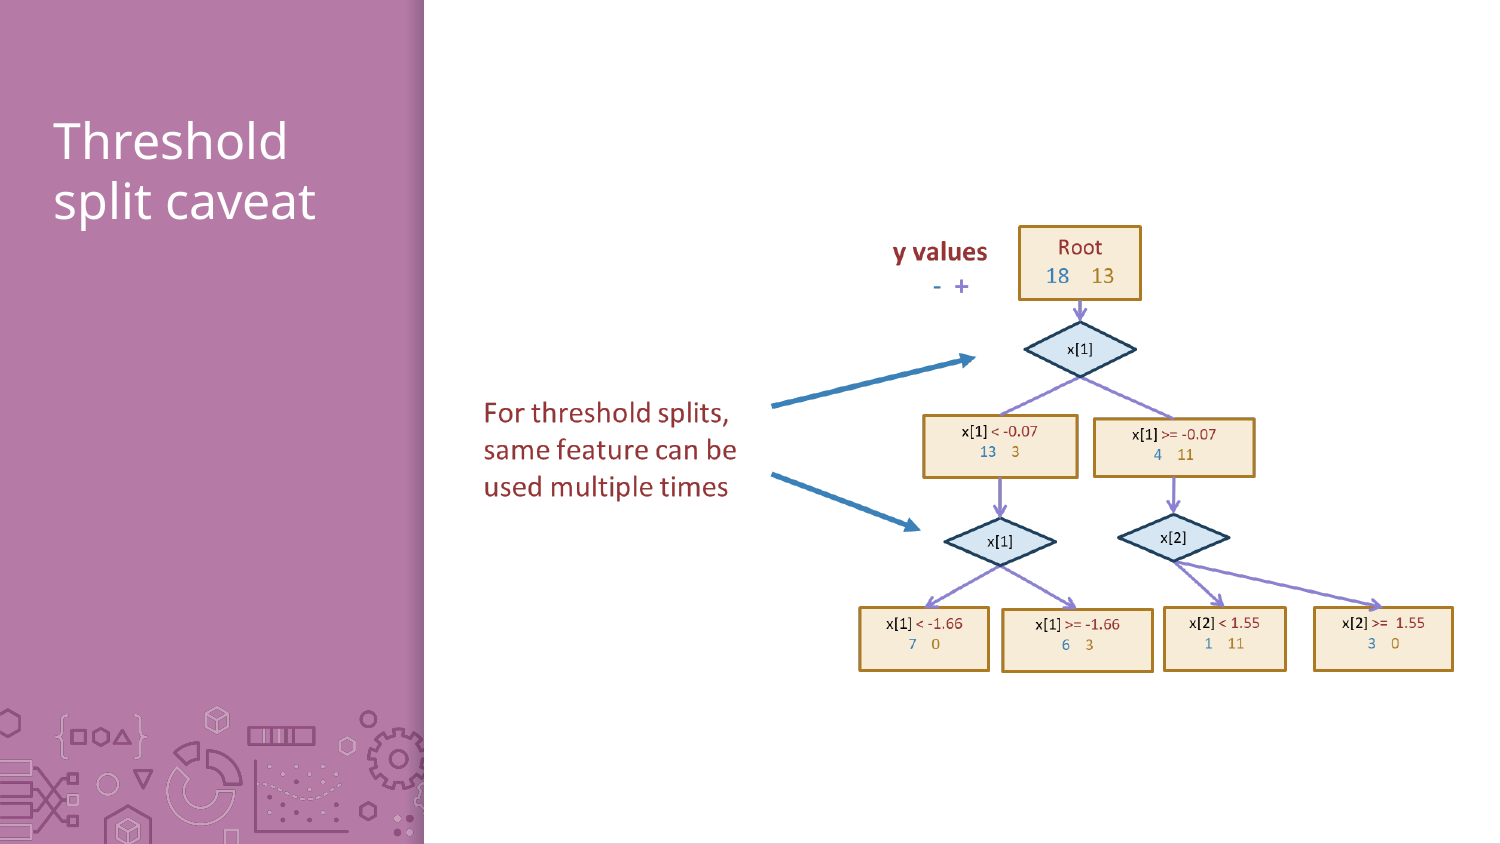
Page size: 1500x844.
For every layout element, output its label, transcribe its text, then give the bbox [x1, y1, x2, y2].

title Threshold split caveat [38, 94, 375, 748]
picture [0, 701, 424, 844]
picture [463, 224, 1454, 673]
